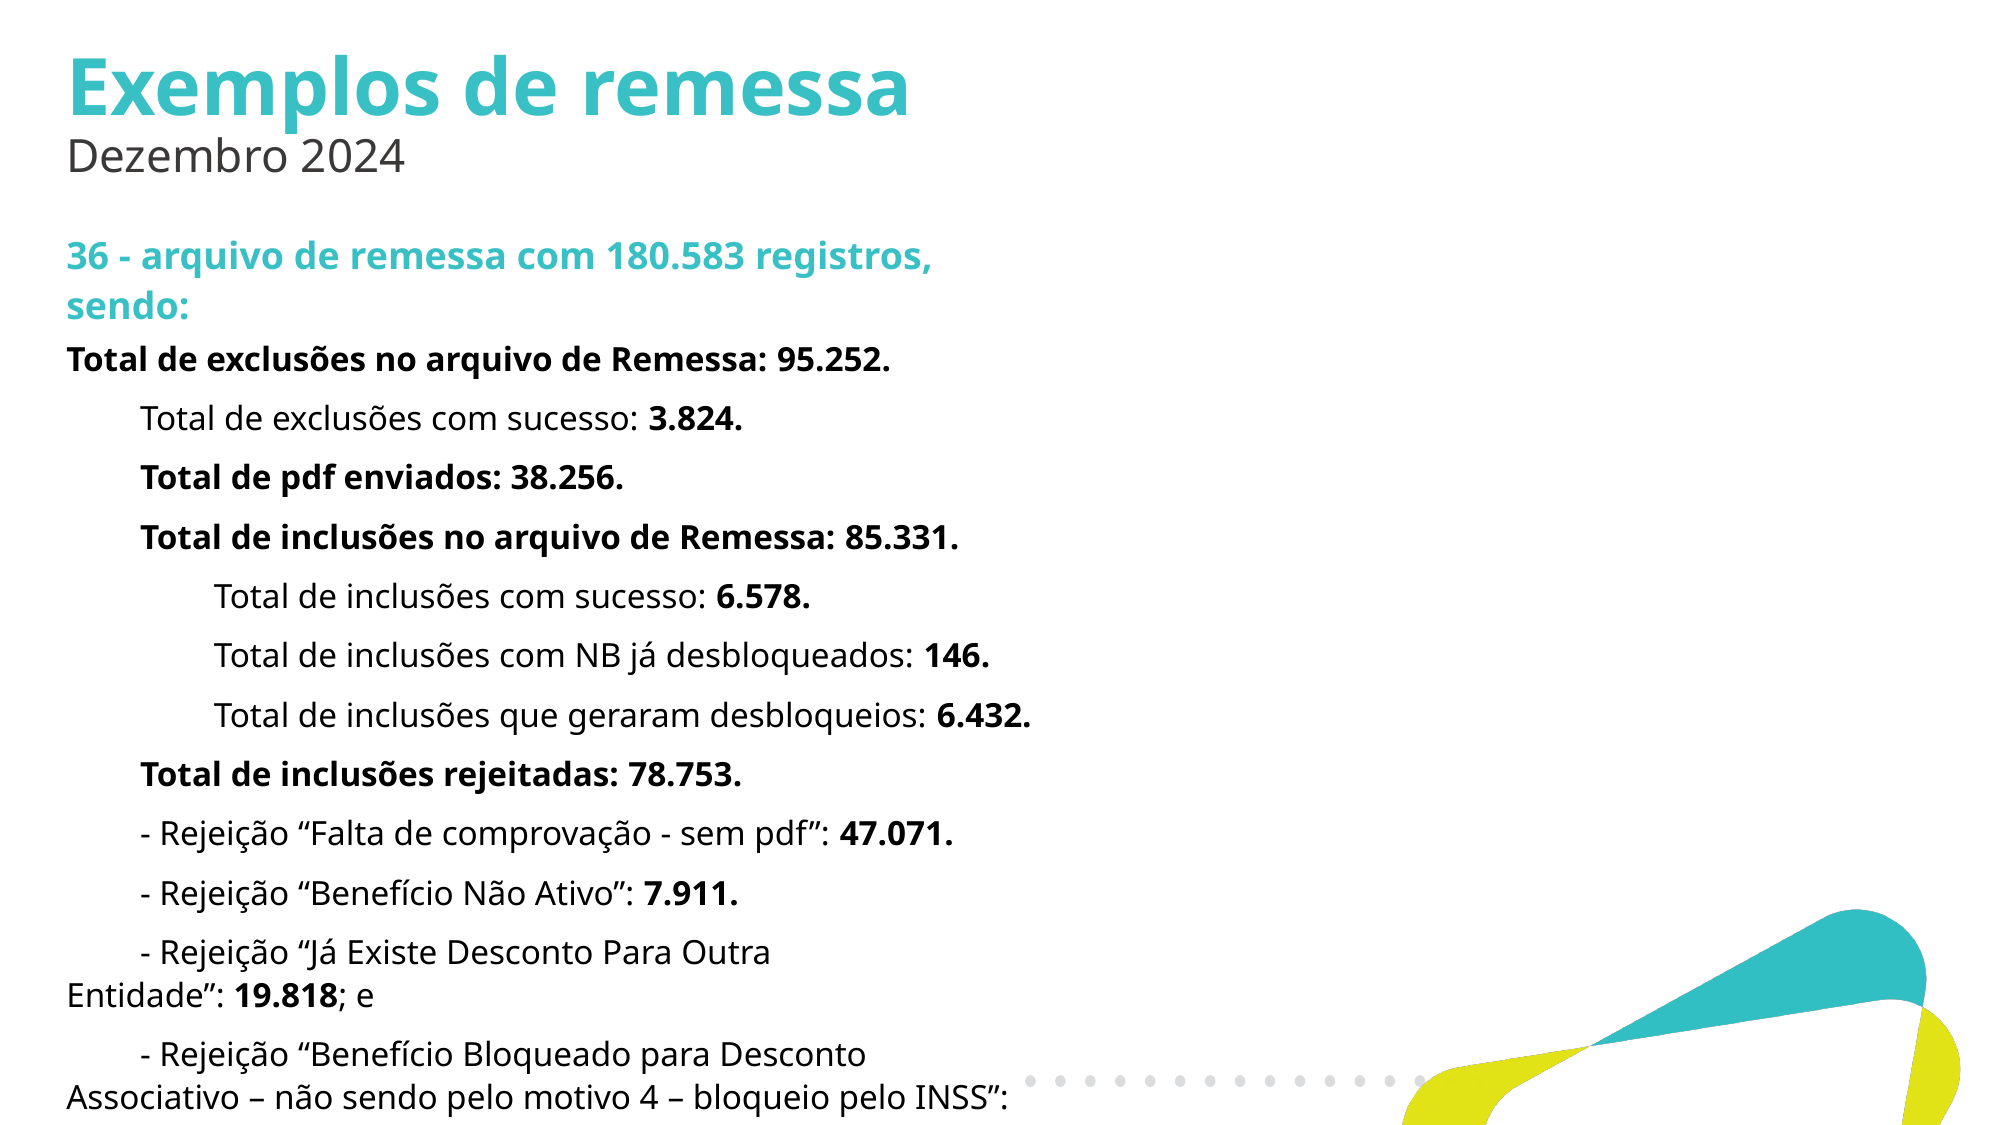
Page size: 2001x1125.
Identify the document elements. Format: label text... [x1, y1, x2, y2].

picture [1025, 756, 2000, 1125]
text_box 36 - arquivo de remessa com 180.583 registros, sendo: Total de exclusões no arquivo de Remessa: 95.252. Total de exclusões com sucesso: 3.824. Total de pdf enviados: 38.256. Total de inclusões no arquivo de Remessa: 85.331. Total de inclusões com sucesso: 6.578. Total de inclusões com NB já desbloqueados: 146. Total de inclusões que geraram desbloqueios: 6.432. Total de inclusões rejeitadas: 78.753. - Rejeição “Falta de comprovação - sem pdf”: 47.071. - Rejeição “Benefício Não Ativo”: 7.911. - Rejeição “Já Existe Desconto Para Outra Entidade”: 19.818; e - Rejeição “Benefício Bloqueado para Desconto Associativo – não sendo pelo motivo 4 – bloqueio pelo INSS”: 3.652. [51, 220, 1051, 1125]
text_box Exemplos de remessa Dezembro 2024 [51, 39, 1951, 190]
